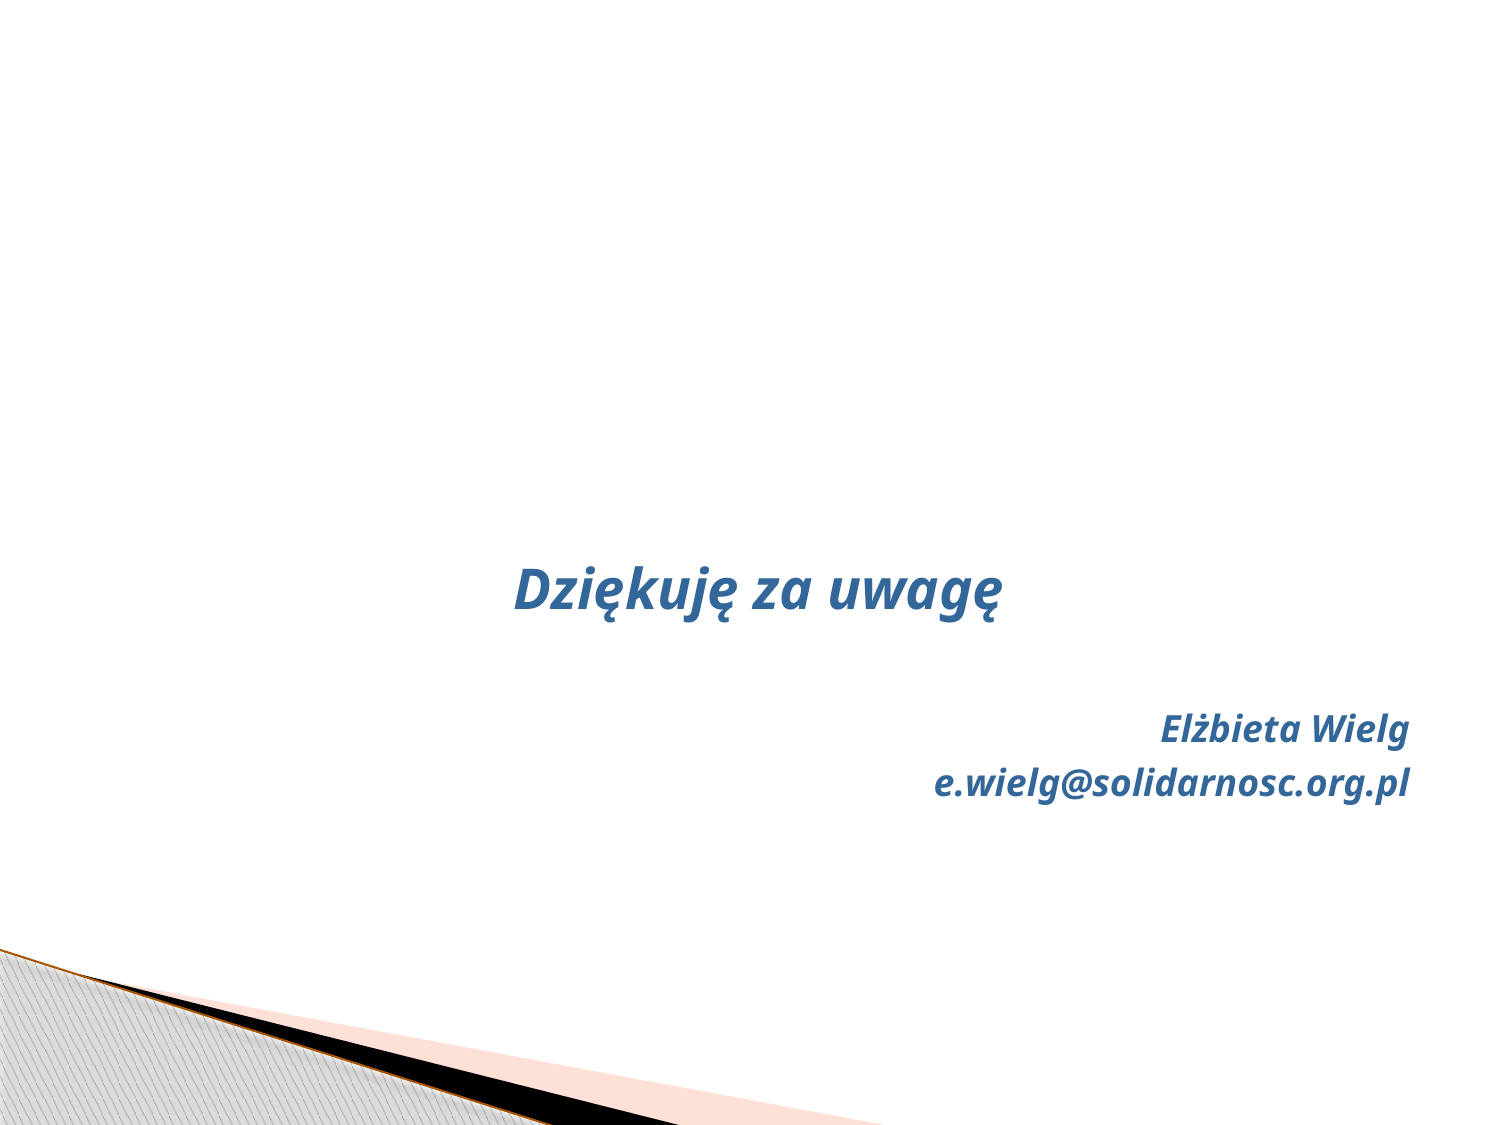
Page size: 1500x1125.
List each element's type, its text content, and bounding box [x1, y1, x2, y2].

list Dziękuję za uwagę Elżbieta Wielg e.wielg@solidarnosc.org.pl [75, 243, 1425, 986]
